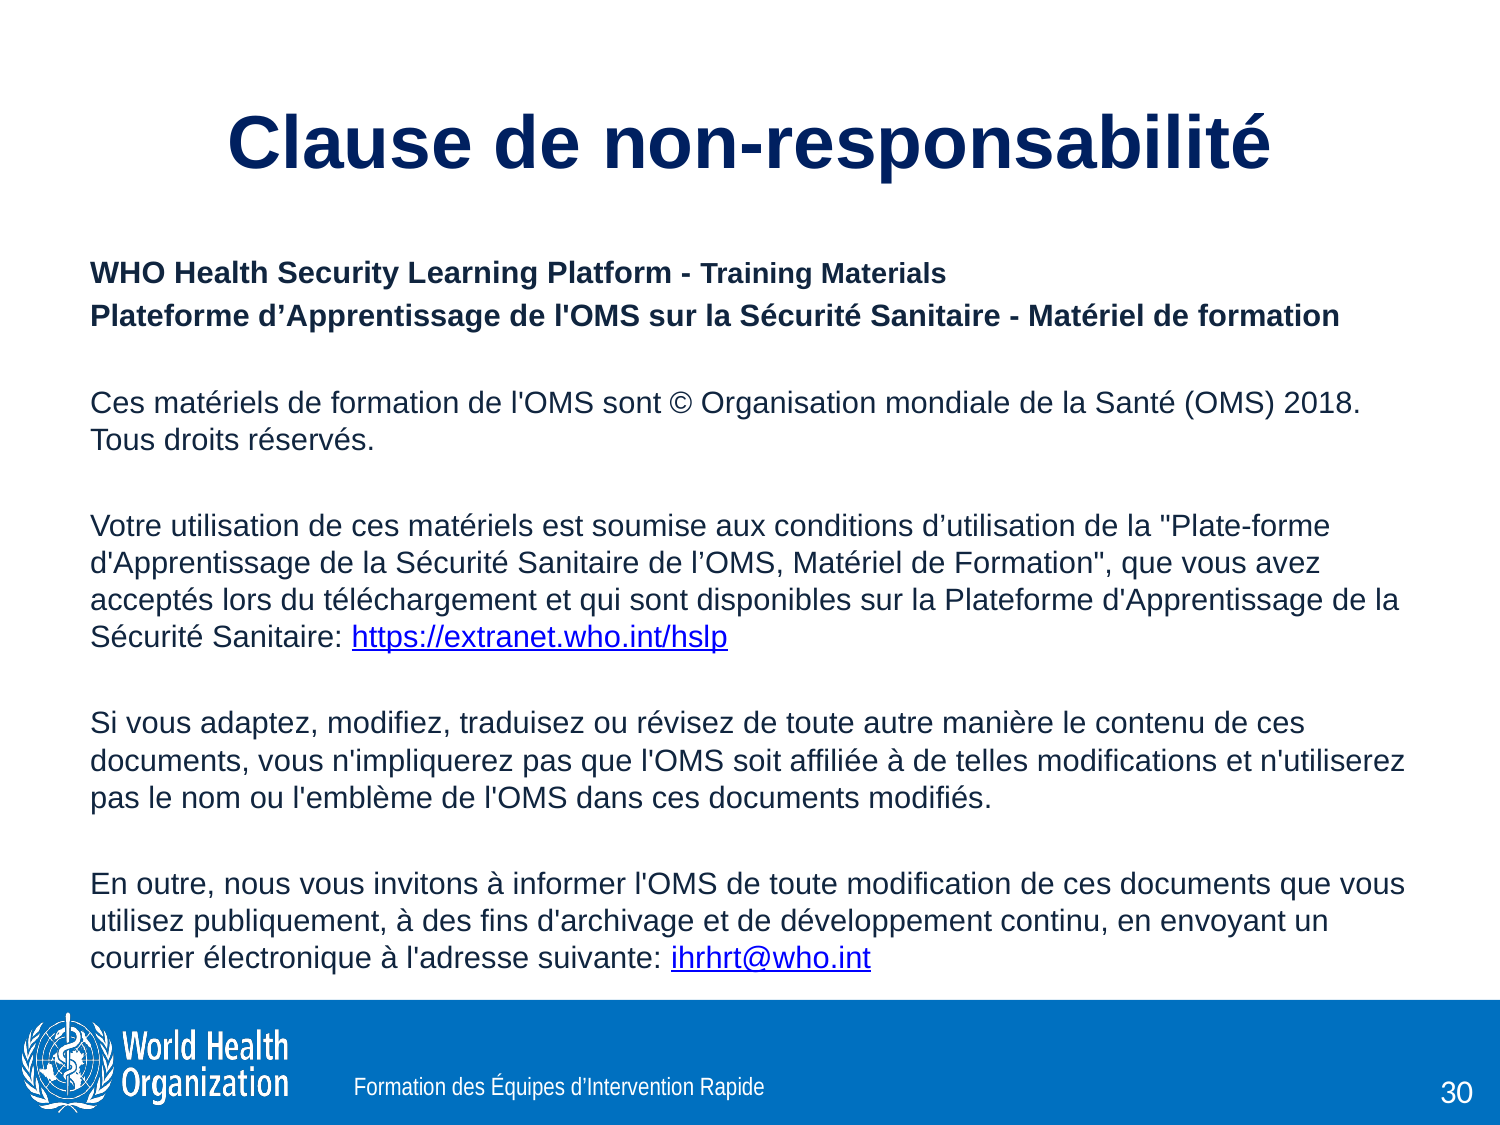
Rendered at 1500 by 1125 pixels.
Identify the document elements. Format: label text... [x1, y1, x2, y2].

title Clause de non-responsabilité [75, 45, 1425, 233]
list WHO Health Security Learning Platform - Training Materials Plateforme d’Apprentissage de l'OMS sur la Sécurité Sanitaire - Matériel de formation Ces matériels de formation de l'OMS sont © Organisation mondiale de la Santé (OMS) 2018. Tous droits réservés. Votre utilisation de ces matériels est soumise aux conditions d’utilisation de la "Plate-forme d'Apprentissage de la Sécurité Sanitaire de l’OMS, Matériel de Formation", que vous avez acceptés lors du téléchargement et qui sont disponibles sur la Plateforme d'Apprentissage de la Sécurité Sanitaire: https://extranet.who.int/hslp Si vous adaptez, modifiez, traduisez ou révisez de toute autre manière le contenu de ces documents, vous n'impliquerez pas que l'OMS soit affiliée à de telles modifications et n'utiliserez pas le nom ou l'emblème de l'OMS dans ces documents modifiés. En outre, nous vous invitons à informer l'OMS de toute modification de ces documents que vous utilisez publiquement, à des fins d'archivage et de développement continu, en envoyant un courrier électronique à l'adresse suivante: ihrhrt@who.int [75, 245, 1425, 988]
picture [21, 1012, 288, 1113]
